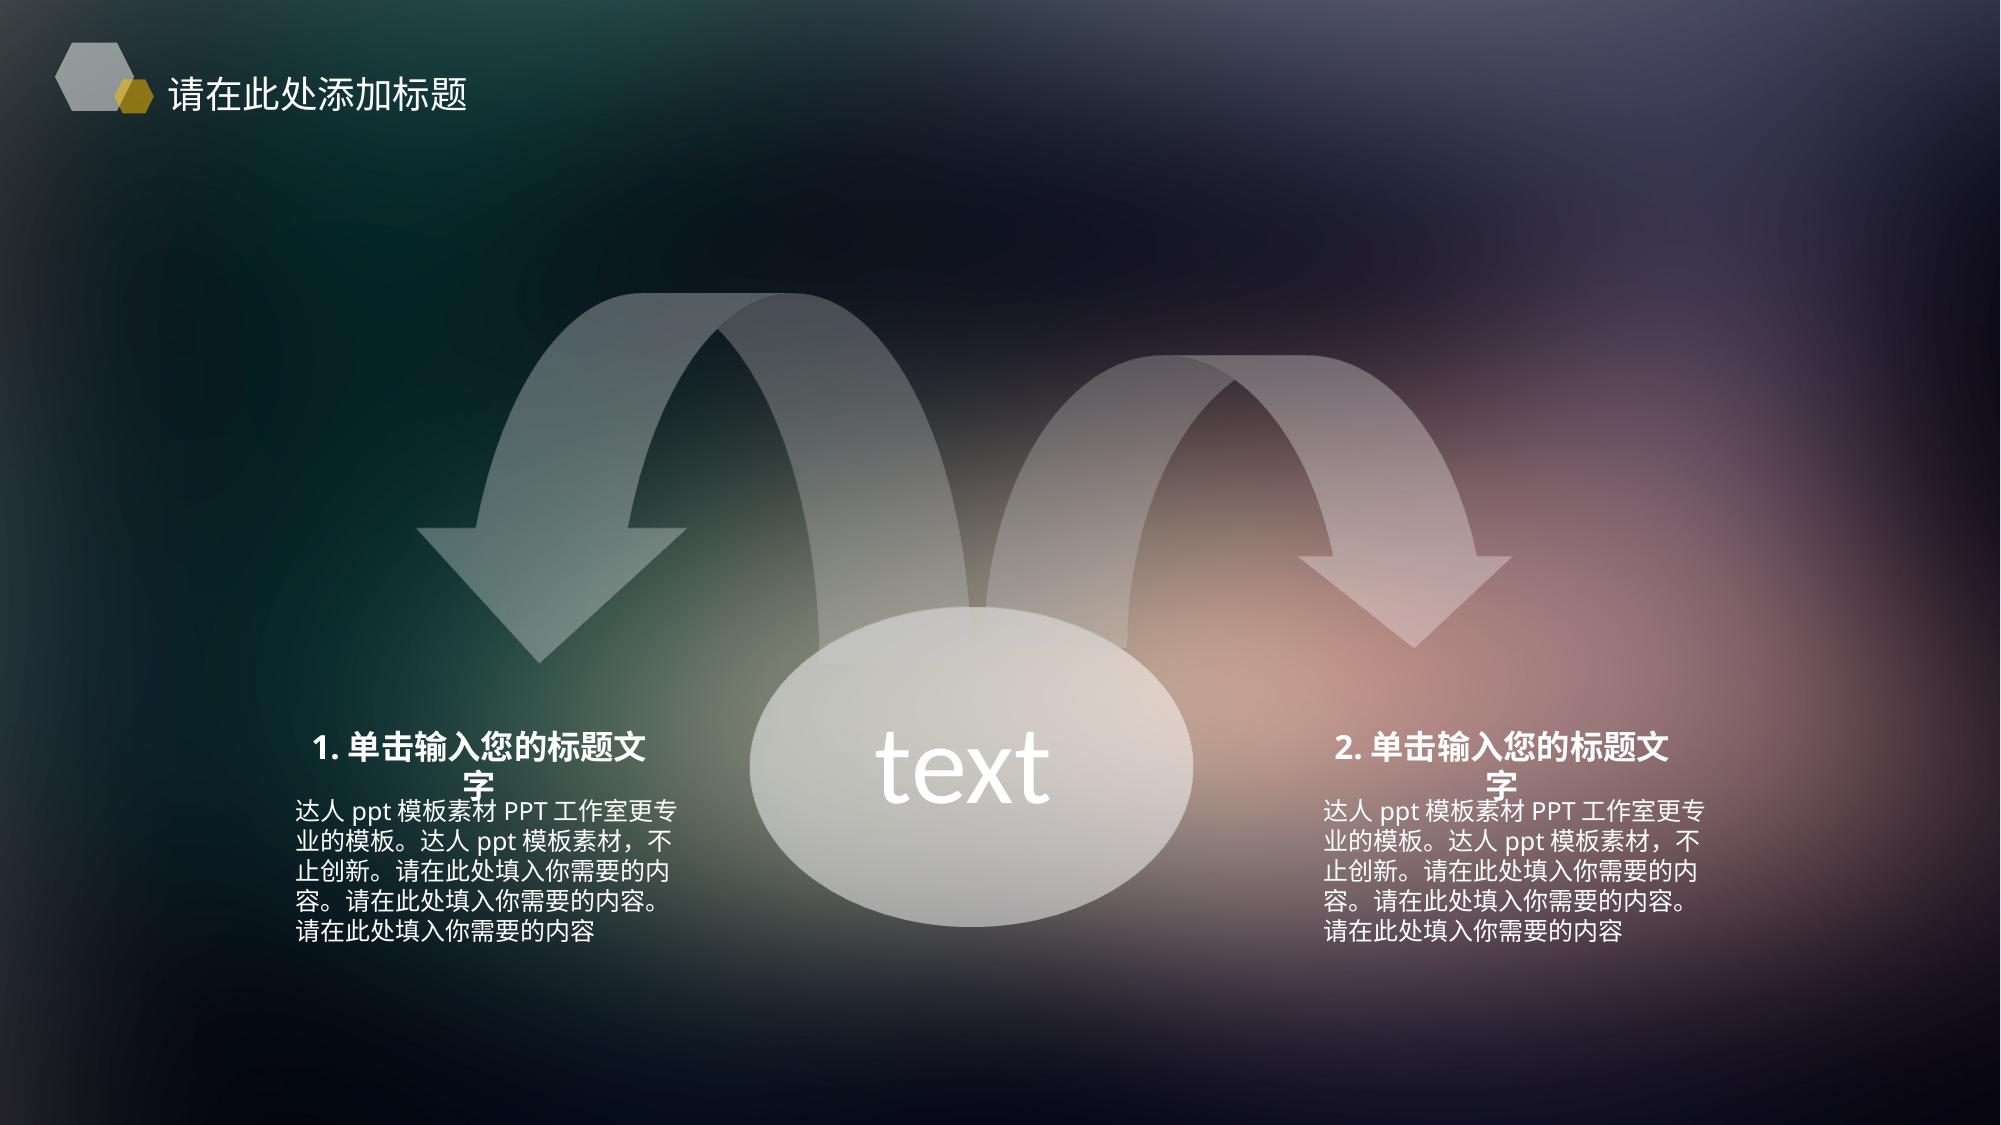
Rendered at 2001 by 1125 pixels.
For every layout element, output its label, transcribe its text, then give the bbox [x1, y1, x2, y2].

text_box 请在此处添加标题 [153, 63, 483, 124]
text_box [114, 79, 153, 114]
text_box 达人ppt模板素材PPT工作室更专业的模板。达人ppt模板素材，不止创新。请在此处填入你需要的内容。请在此处填入你需要的内容。请在此处填入你需要的内容 [280, 813, 701, 953]
text_box 2.单击输入您的标题文字 [1517, 718, 1701, 813]
picture [0, 0, 2001, 1125]
text_box [54, 42, 135, 111]
text_box 达人ppt模板素材PPT工作室更专业的模板。达人ppt模板素材，不止创新。请在此处填入你需要的内容。请在此处填入你需要的内容。请在此处填入你需要的内容 [1308, 788, 1729, 953]
text_box 1.单击输入您的标题文字 [280, 718, 410, 813]
